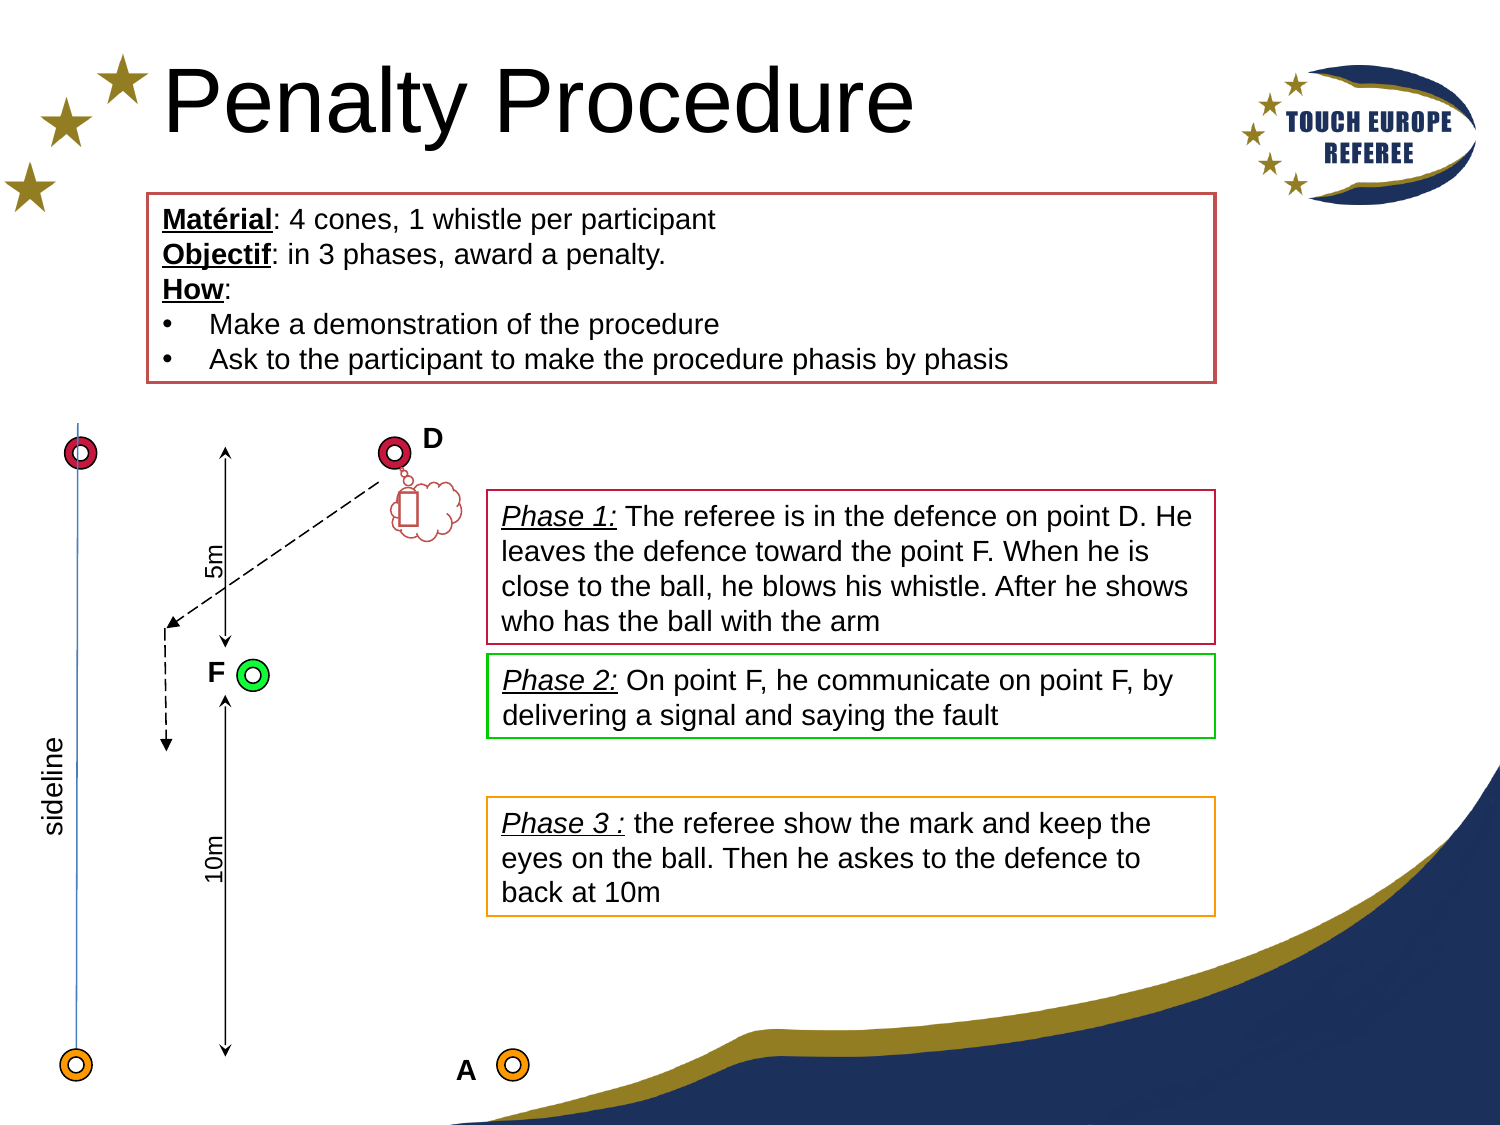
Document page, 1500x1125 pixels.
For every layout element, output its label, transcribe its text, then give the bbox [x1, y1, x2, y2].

text_box [219, 446, 232, 460]
text_box [241, 659, 269, 692]
text_box Matérial: 4 cones, 1 whistle per participant Objectif: in 3 phases, award a penalty. How: Make a demonstration of the procedure Ask to the participant to make the procedure phasis by phasis [147, 193, 1216, 383]
text_box F [192, 646, 241, 697]
text_box [160, 733, 173, 752]
text_box [378, 437, 408, 469]
text_box [84, 437, 97, 469]
title Penalty Procedure [147, 1, 1498, 190]
text_box  [378, 470, 686, 546]
text_box [64, 440, 71, 466]
picture [0, 53, 151, 216]
text_box [166, 616, 181, 629]
text_box 10m [189, 789, 235, 900]
picture [1241, 190, 1476, 205]
text_box [219, 694, 232, 708]
text_box [60, 1049, 93, 1081]
text_box Phase 2: On point F, he communicate on point F, by delivering a signal and saying the fault [487, 653, 1216, 739]
text_box Phase 1: The referee is in the defence on point D. He leaves the defence toward the point F. When he is close to the ball, he blows his whistle. After he shows who has the ball with the arm [486, 489, 1216, 645]
text_box [219, 635, 232, 648]
text_box [219, 1044, 232, 1057]
text_box [496, 1049, 529, 1081]
text_box A [441, 1043, 492, 1094]
text_box sideline [25, 570, 71, 852]
text_box Phase 3 : the referee show the mark and keep the eyes on the ball. Then he askes to the defence to back at 10m [486, 796, 1216, 917]
picture [450, 751, 1500, 1125]
text_box D [407, 412, 459, 462]
text_box 5m [189, 529, 235, 595]
